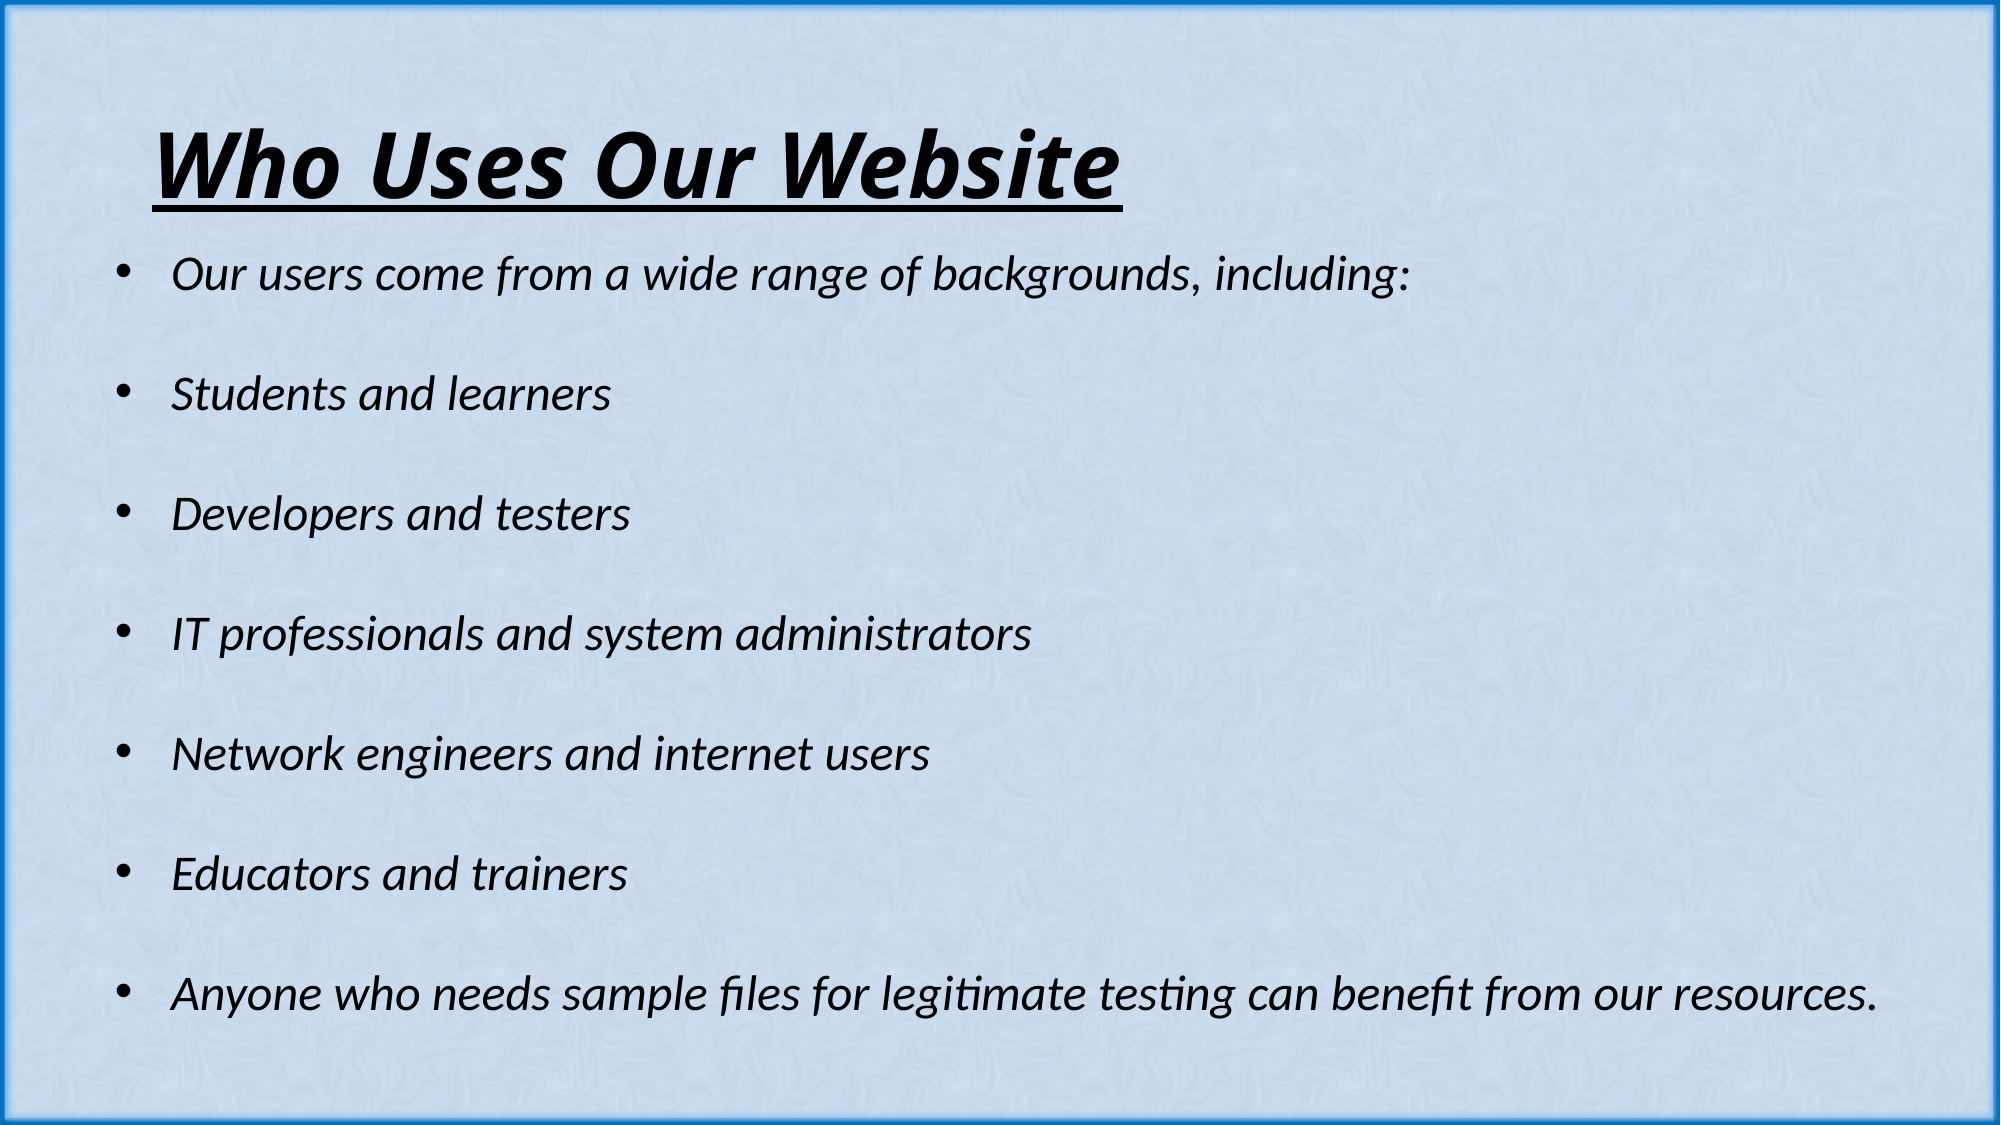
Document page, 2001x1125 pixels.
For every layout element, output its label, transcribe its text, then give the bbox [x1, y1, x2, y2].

text_box [0, 0, 1999, 1125]
text_box Our users come from a wide range of backgrounds, including: Students and learners Developers and testers IT professionals and system administrators Network engineers and internet users Educators and trainers Anyone who needs sample files for legitimate testing can benefit from our resources. [99, 232, 1920, 997]
